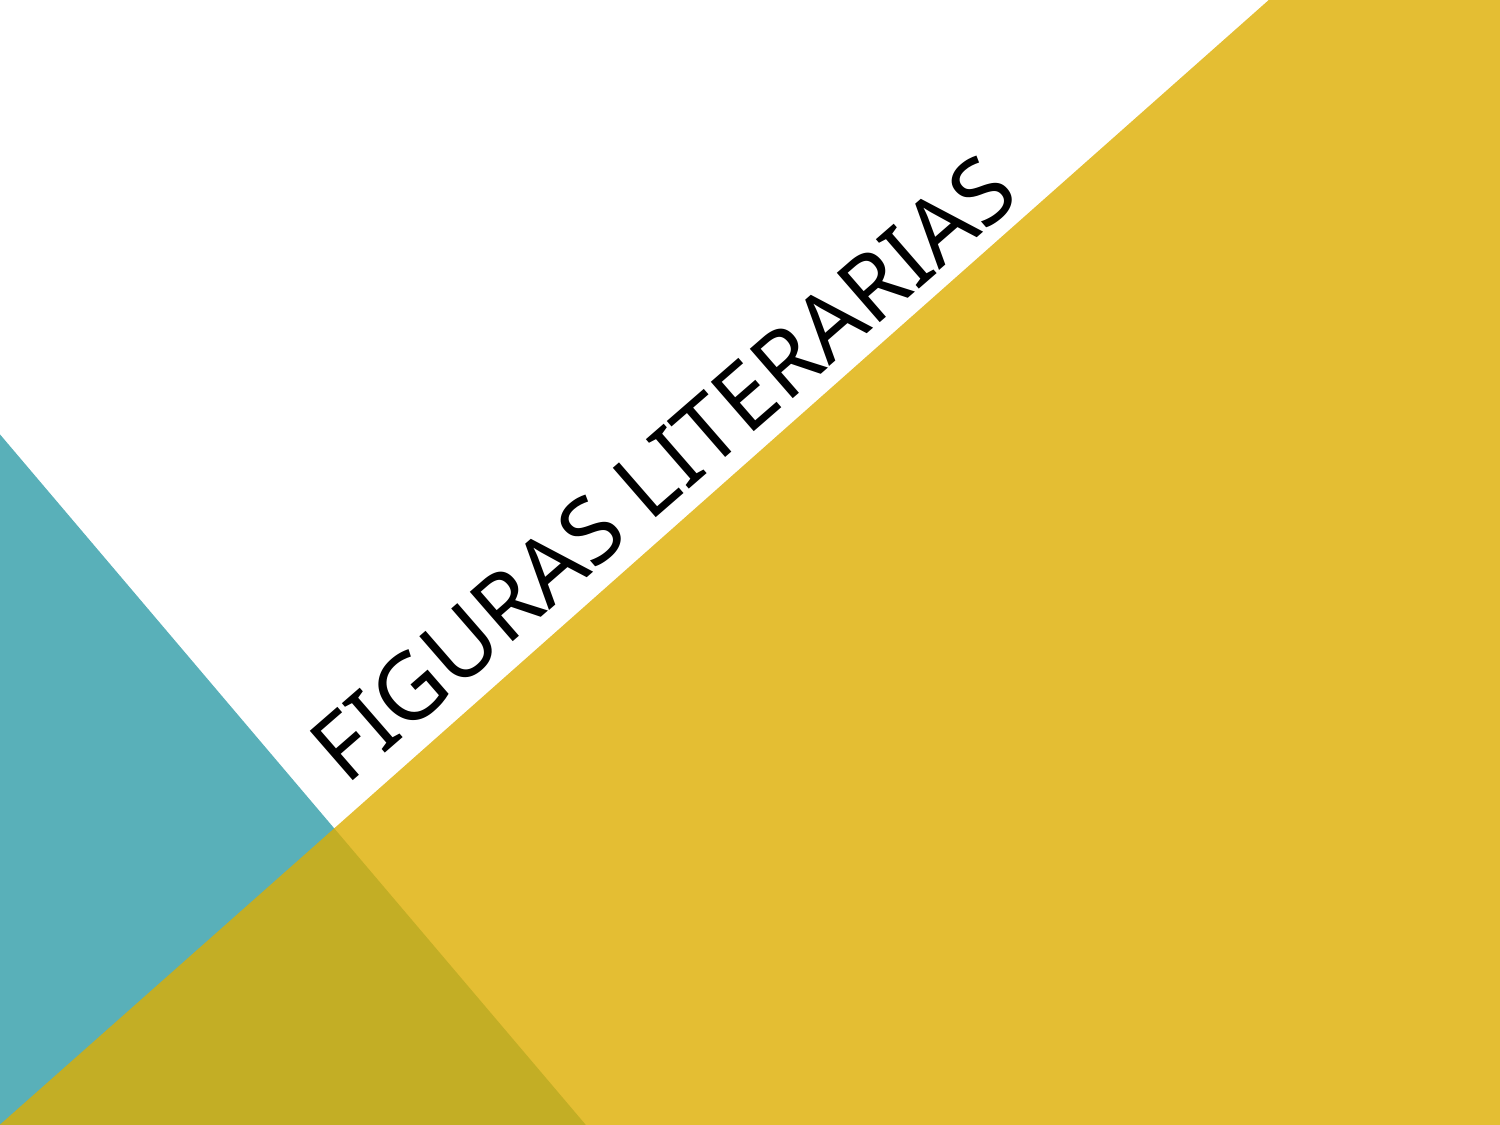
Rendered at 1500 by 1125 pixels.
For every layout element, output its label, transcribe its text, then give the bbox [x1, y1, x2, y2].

title Figuras Literarias [218, 54, 1048, 812]
